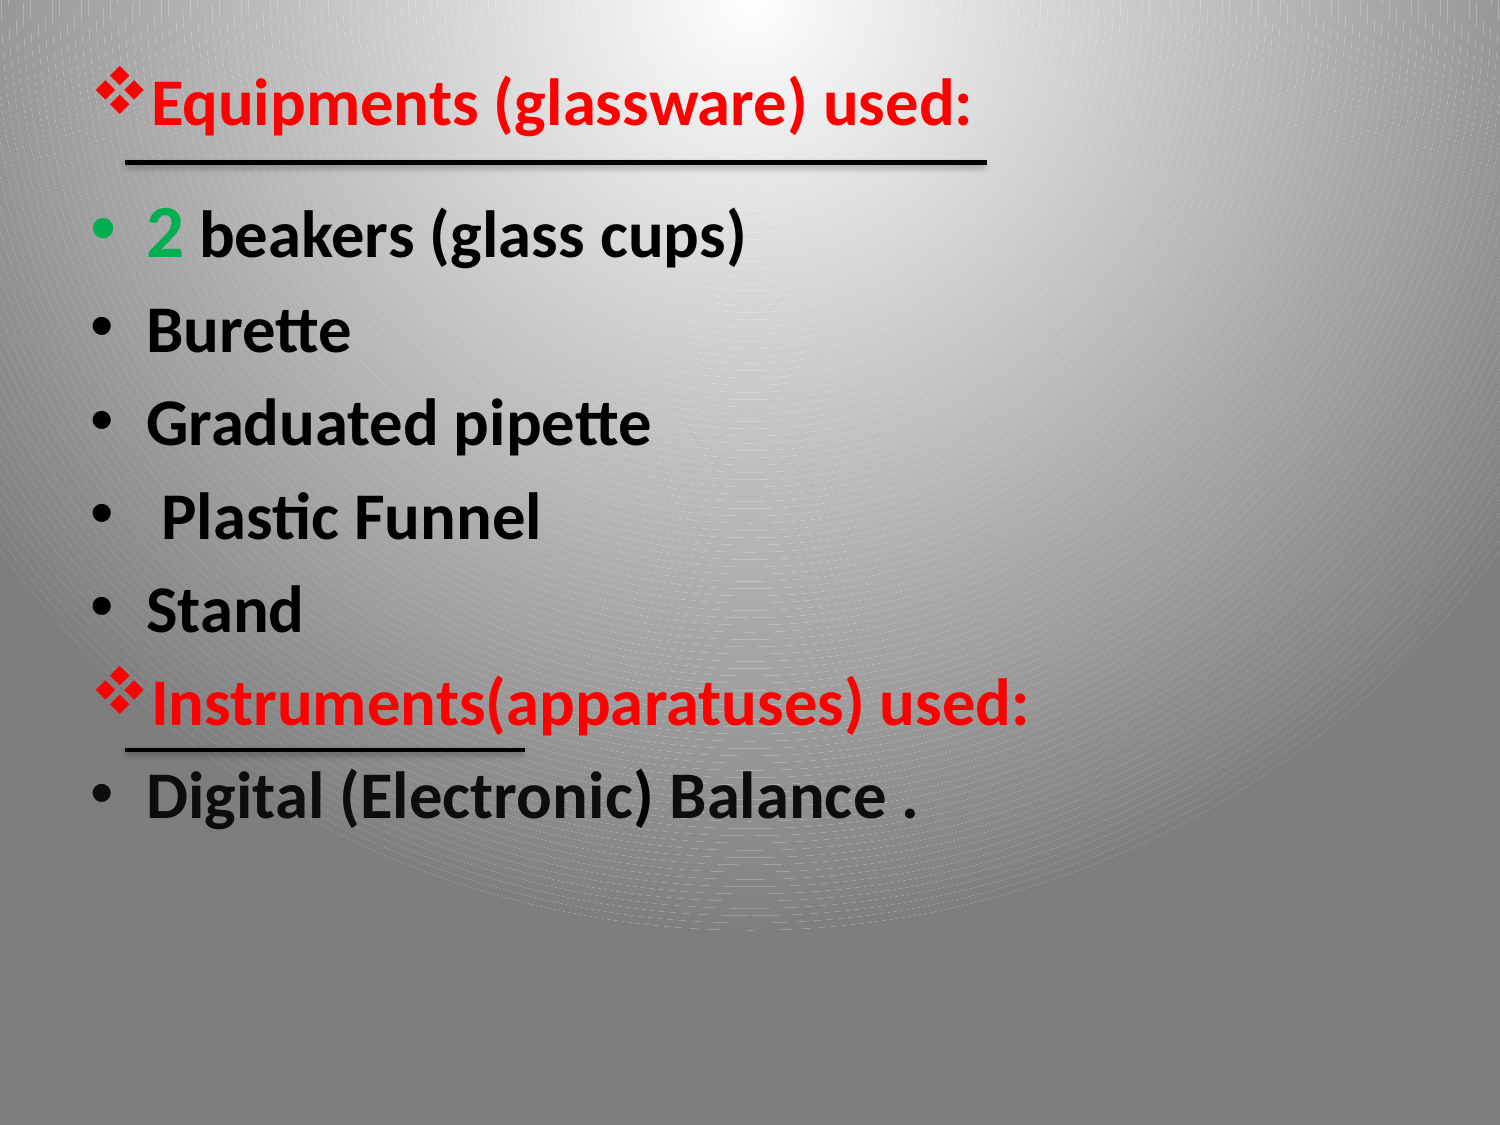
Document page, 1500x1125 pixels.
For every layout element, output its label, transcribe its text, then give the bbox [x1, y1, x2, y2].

list 2 beakers (glass cups) Burette Graduated pipette Plastic Funnel Stand Instruments(apparatuses) used: Digital (Electronic) Balance . [75, 174, 1425, 918]
title Equipments (glassware) used: [75, 45, 1425, 174]
